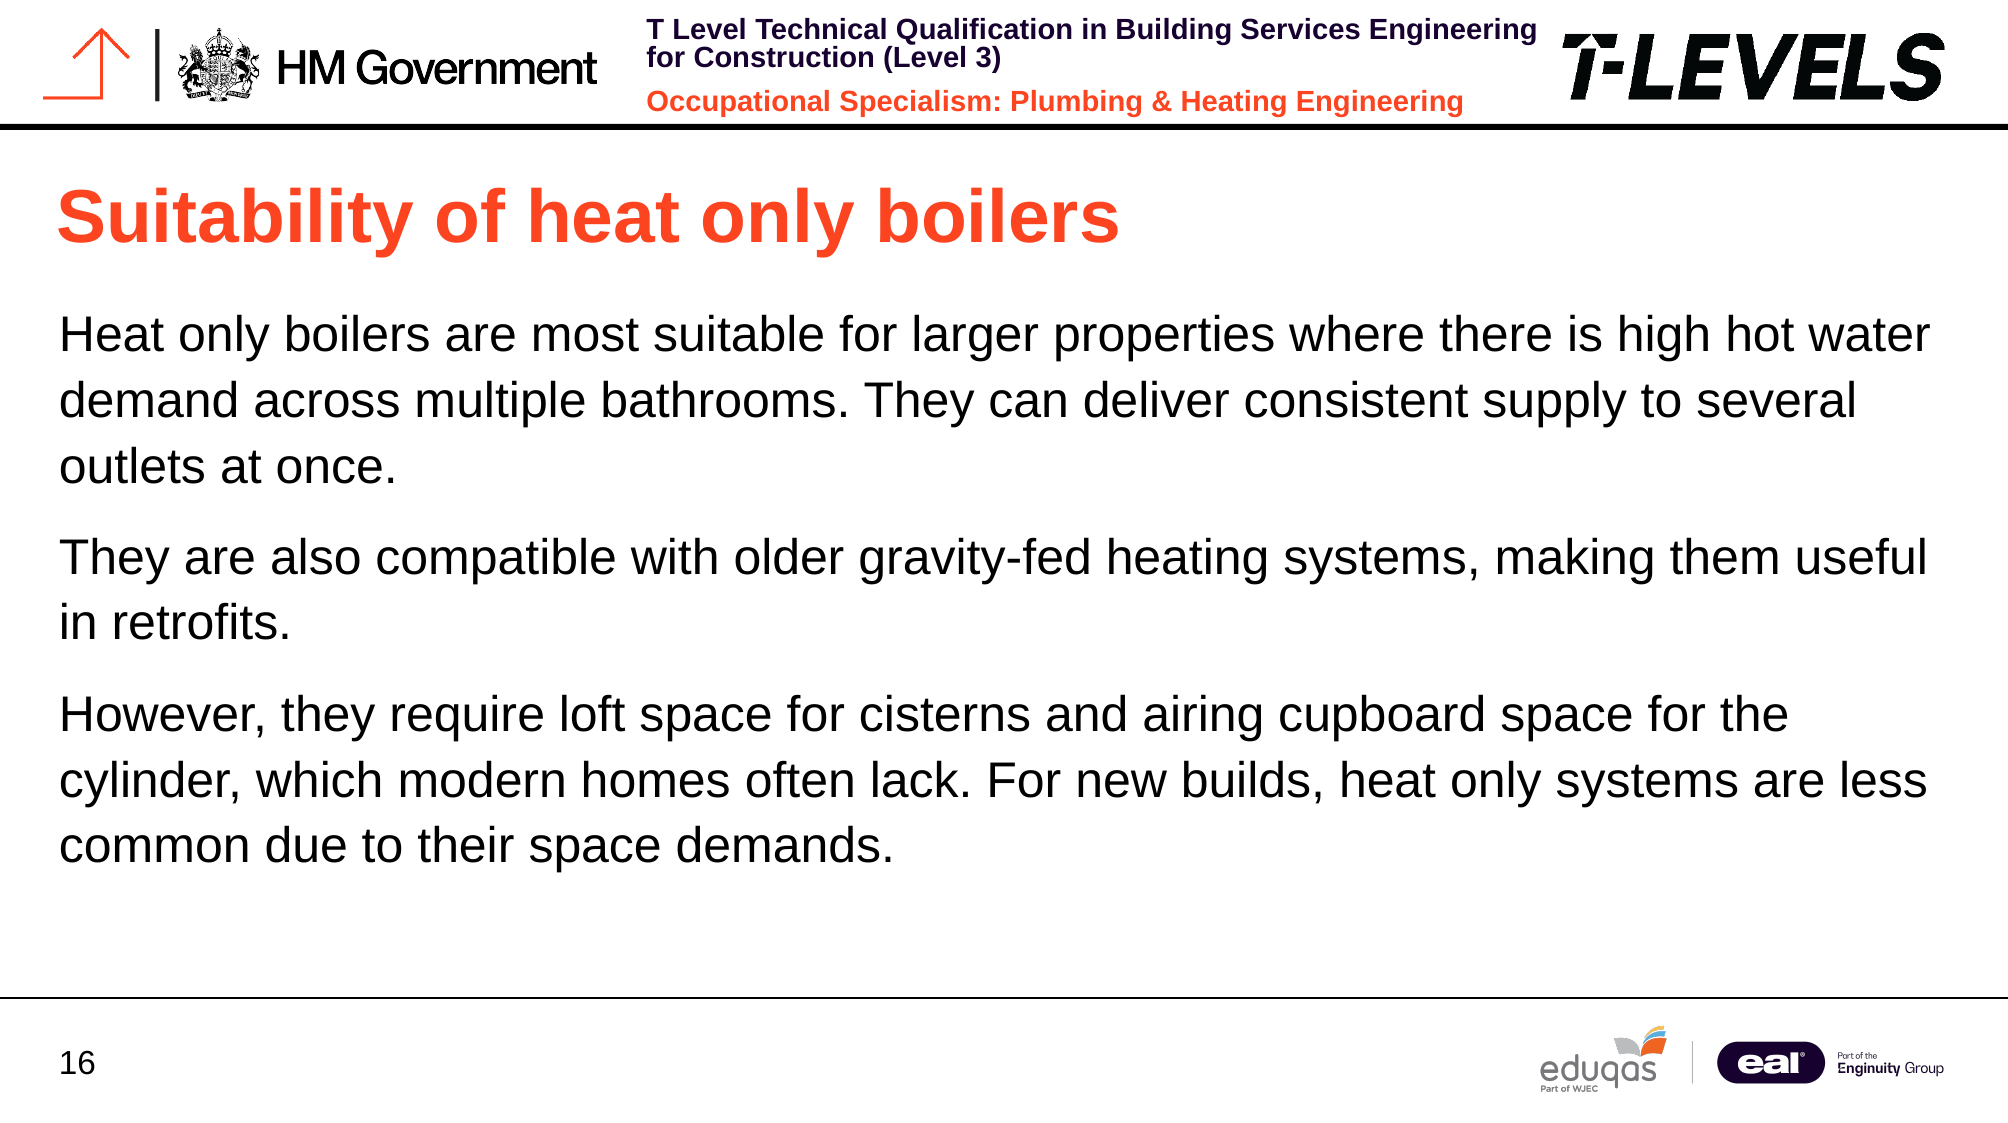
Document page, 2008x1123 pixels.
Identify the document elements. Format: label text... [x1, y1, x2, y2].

title Suitability of heat only boilers [41, 111, 1949, 314]
picture [1543, 25, 1964, 108]
picture [1535, 1021, 1949, 1097]
picture [38, 27, 136, 100]
list Heat only boilers are most suitable for larger properties where there is high hot water demand across multiple bathrooms. They can deliver consistent supply to several outlets at once. They are also compatible with older gravity-fed heating systems, making them useful in retrofits. However, they require loft space for cisterns and airing cupboard space for the cylinder, which modern homes often lack. For new builds, heat only systems are less common due to their space demands. [59, 295, 1949, 975]
picture [155, 28, 597, 102]
